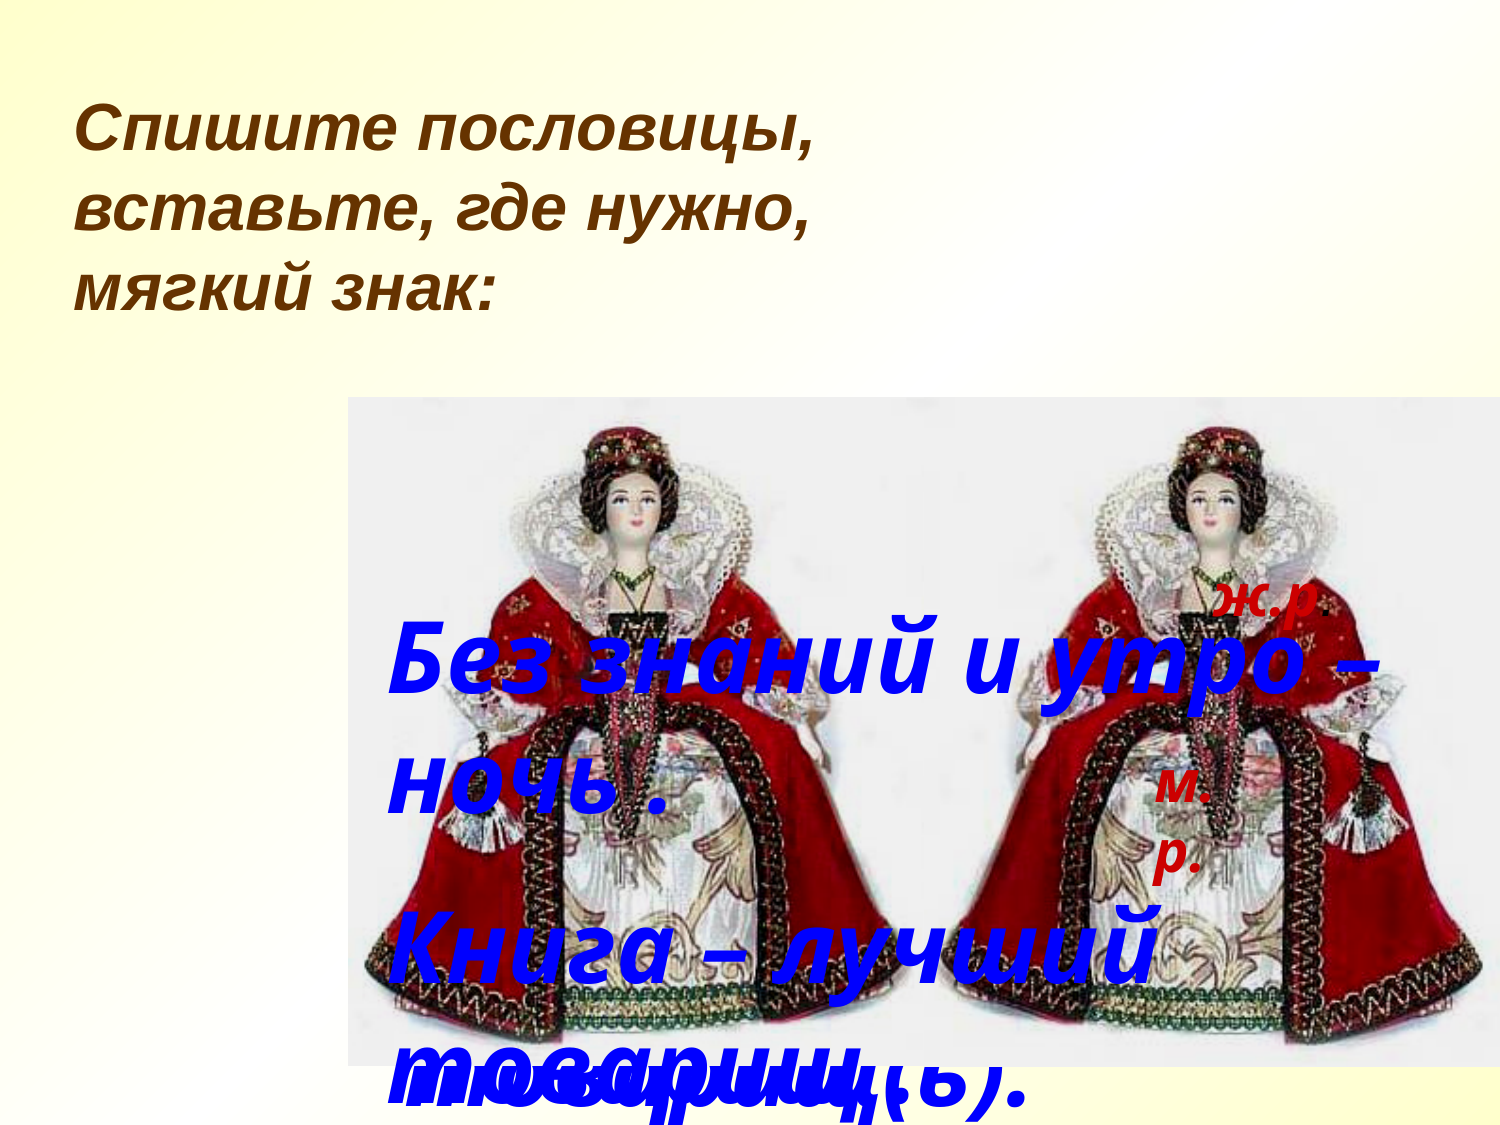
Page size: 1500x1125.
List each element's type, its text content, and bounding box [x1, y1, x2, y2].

picture [348, 396, 1500, 1067]
text_box Без знаний и утро – ночь . Книга – лучший товарищ . [372, 1074, 1500, 1125]
text_box Спишите пословицы, вставьте, где нужно, мягкий знак: [59, 76, 1034, 331]
